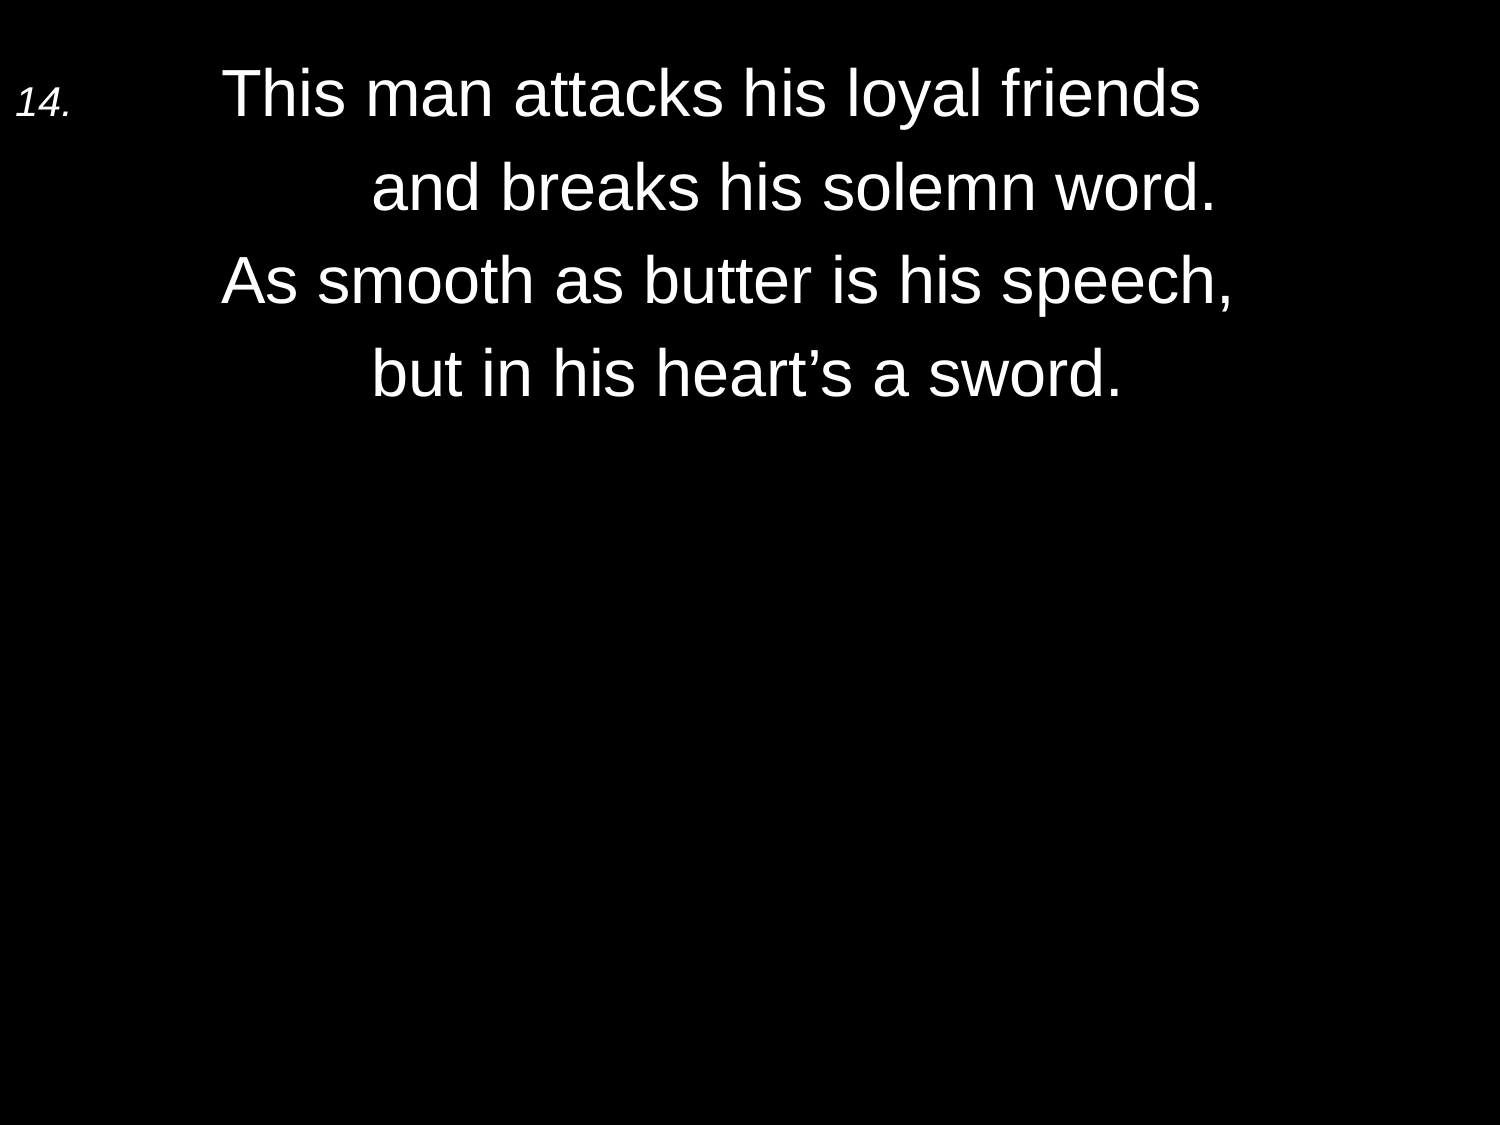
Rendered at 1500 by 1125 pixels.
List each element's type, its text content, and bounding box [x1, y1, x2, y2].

list 14. This man attacks his loyal friends and breaks his solemn word. As smooth as butter is his speech, but in his heart’s a sword. [0, 42, 1500, 1047]
